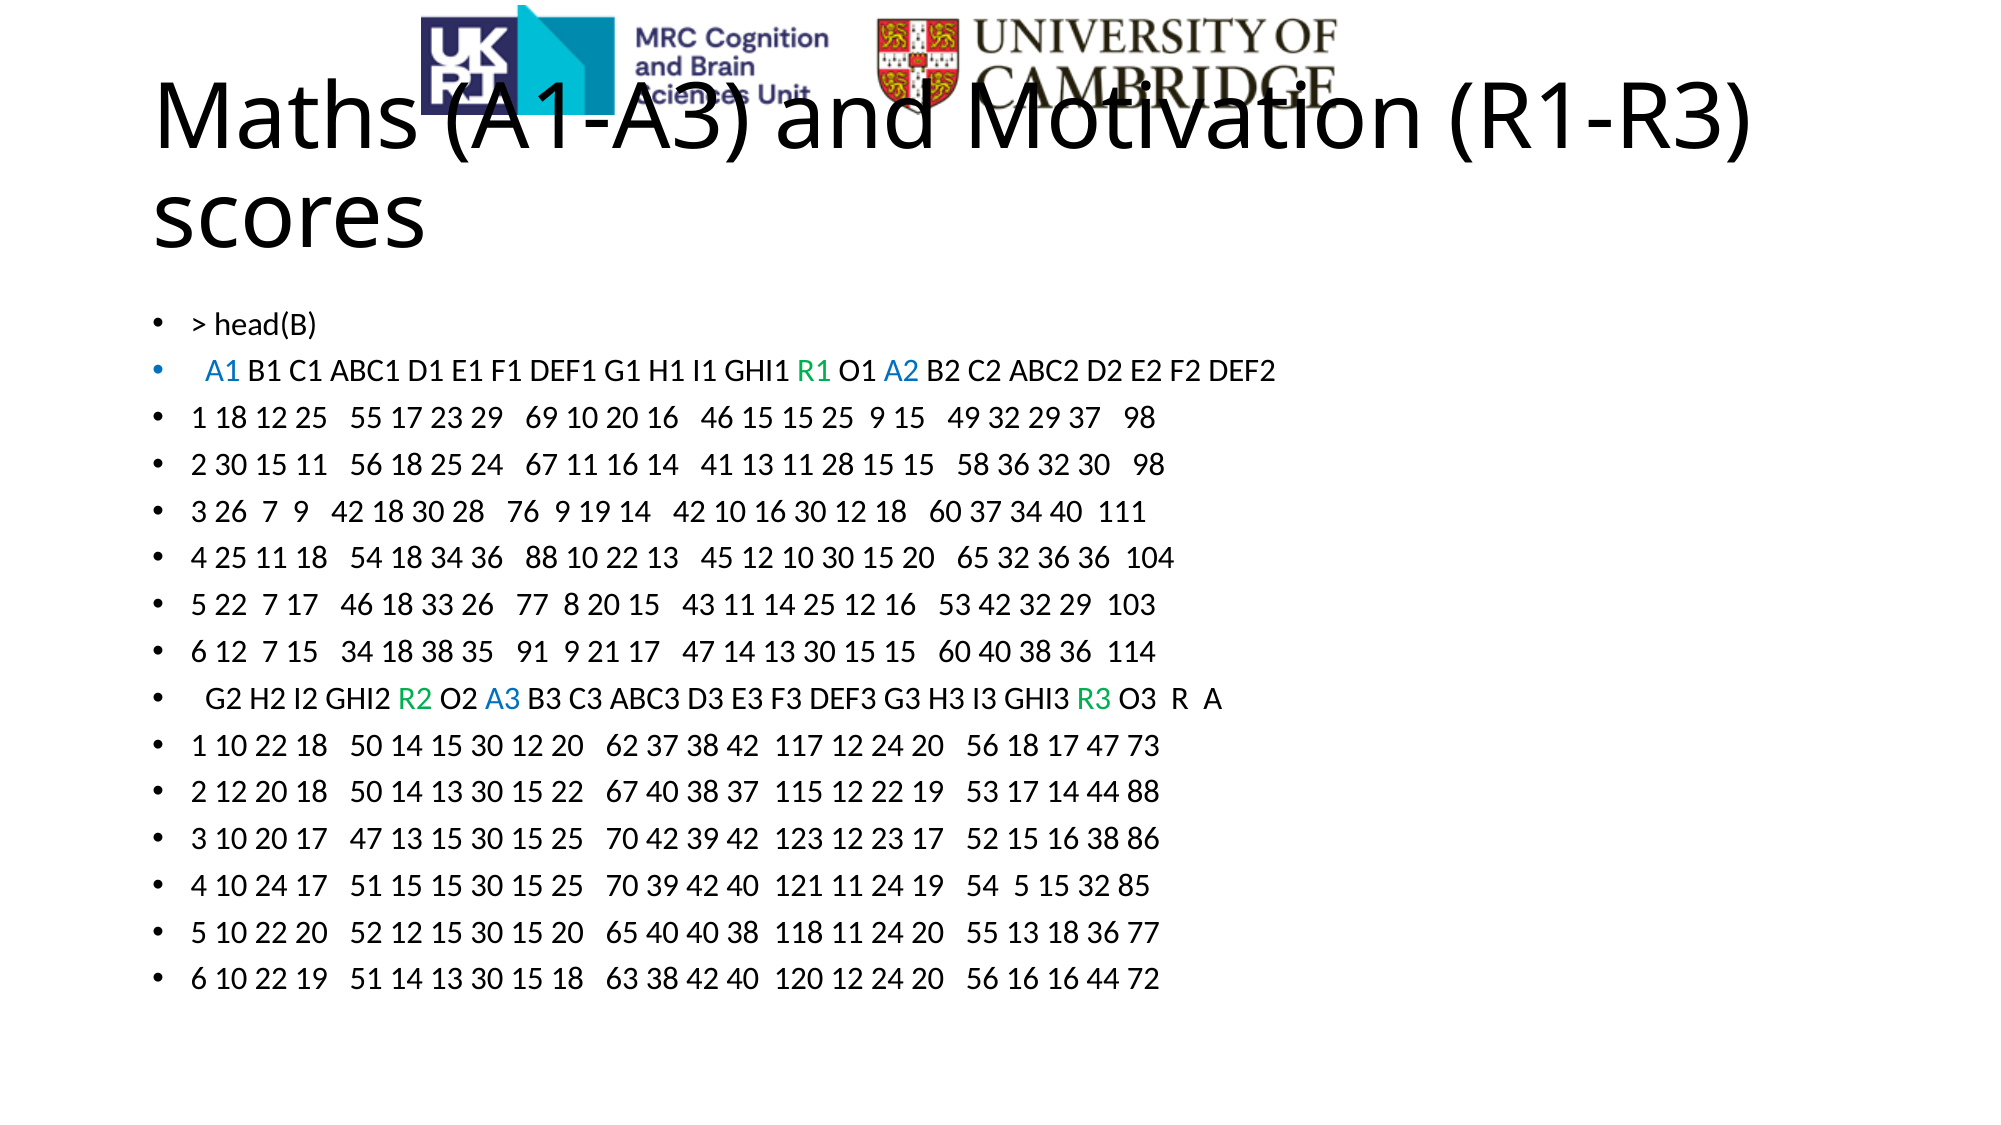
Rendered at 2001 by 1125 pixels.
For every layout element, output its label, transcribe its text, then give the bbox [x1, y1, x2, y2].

title Maths (A1-A3) and Motivation (R1-R3) scores [137, 59, 1863, 278]
list > head(B) A1 B1 C1 ABC1 D1 E1 F1 DEF1 G1 H1 I1 GHI1 R1 O1 A2 B2 C2 ABC2 D2 E2 F2 DEF2 1 18 12 25 55 17 23 29 69 10 20 16 46 15 15 25 9 15 49 32 29 37 98 2 30 15 11 56 18 25 24 67 11 16 14 41 13 11 28 15 15 58 36 32 30 98 3 26 7 9 42 18 30 28 76 9 19 14 42 10 16 30 12 18 60 37 34 40 111 4 25 11 18 54 18 34 36 88 10 22 13 45 12 10 30 15 20 65 32 36 36 104 5 22 7 17 46 18 33 26 77 8 20 15 43 11 14 25 12 16 53 42 32 29 103 6 12 7 15 34 18 38 35 91 9 21 17 47 14 13 30 15 15 60 40 38 36 114 G2 H2 I2 GHI2 R2 O2 A3 B3 C3 ABC3 D3 E3 F3 DEF3 G3 H3 I3 GHI3 R3 O3 R A 1 10 22 18 50 14 15 30 12 20 62 37 38 42 117 12 24 20 56 18 17 47 73 2 12 20 18 50 14 13 30 15 22 67 40 38 37 115 12 22 19 53 17 14 44 88 3 10 20 17 47 13 15 30 15 25 70 42 39 42 123 12 23 17 52 15 16 38 86 4 10 24 17 51 15 15 30 15 25 70 39 42 40 121 11 24 19 54 5 15 32 85 5 10 22 20 52 12 15 30 15 20 65 40 40 38 118 11 24 20 55 13 18 36 77 6 10 22 19 51 14 13 30 15 18 63 38 42 40 120 12 24 20 56 16 16 44 72 [137, 299, 1863, 1014]
picture [421, 5, 1338, 59]
